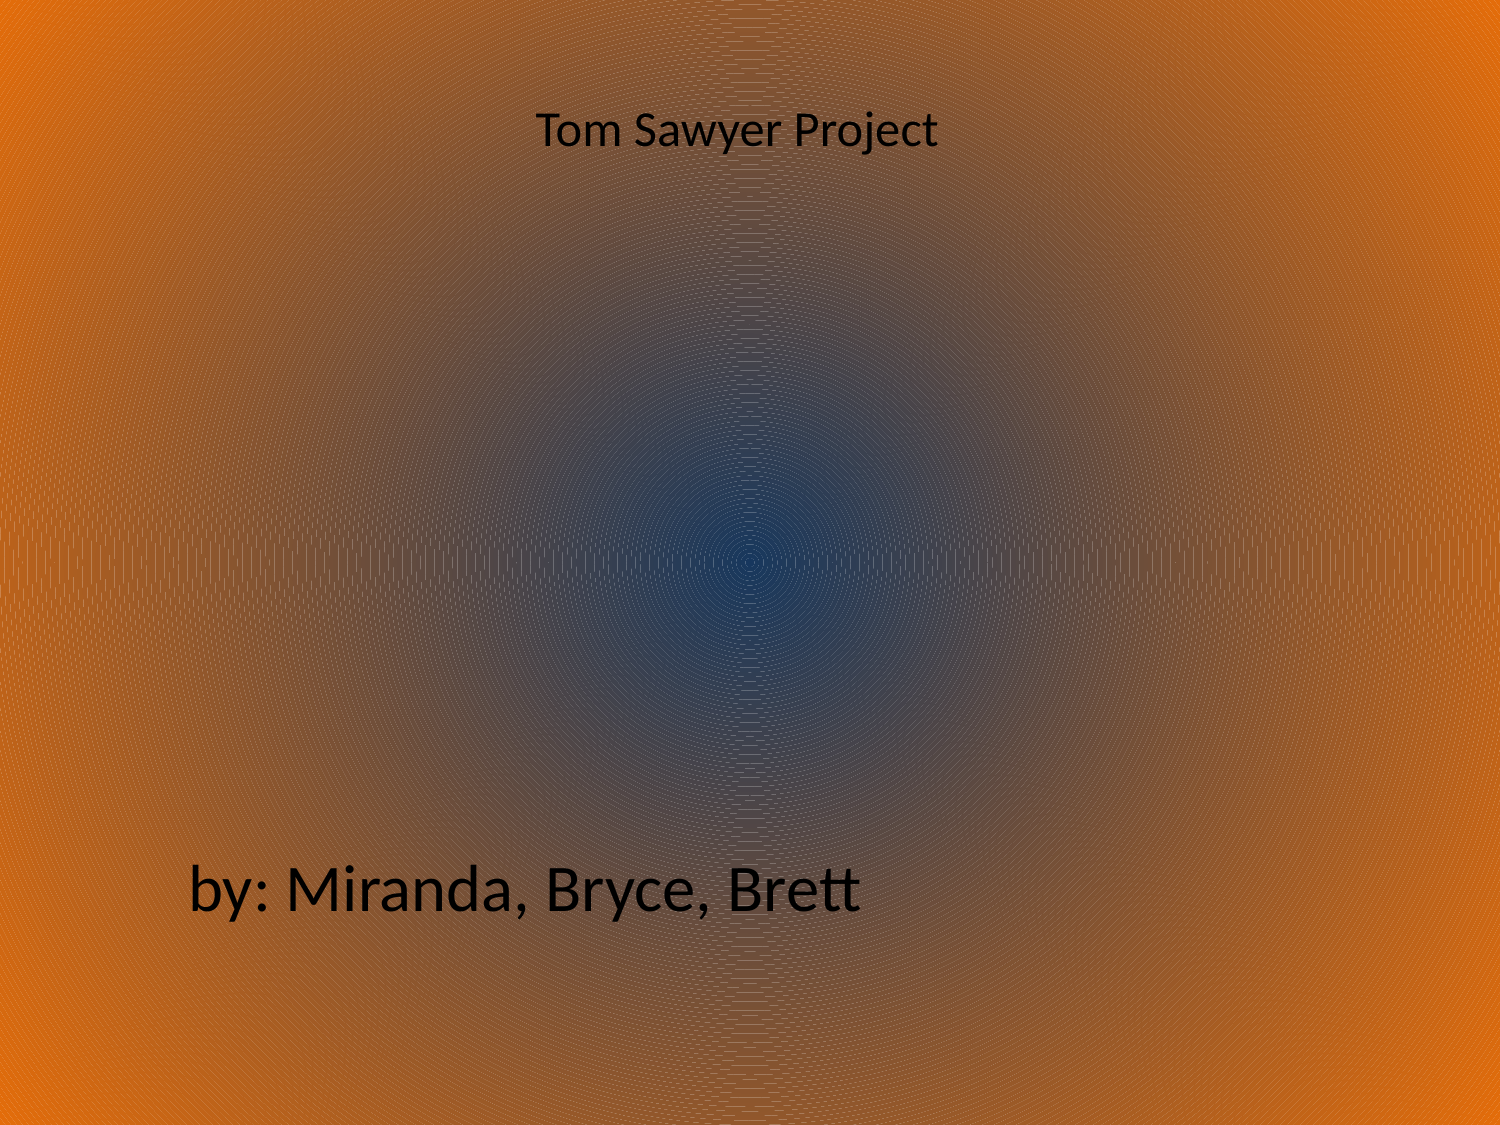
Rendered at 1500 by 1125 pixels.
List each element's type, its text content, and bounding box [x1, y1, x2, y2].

title Tom Sawyer Project [99, 87, 1375, 225]
subtitle by: Miranda, Bryce, Brett [0, 837, 1050, 1125]
